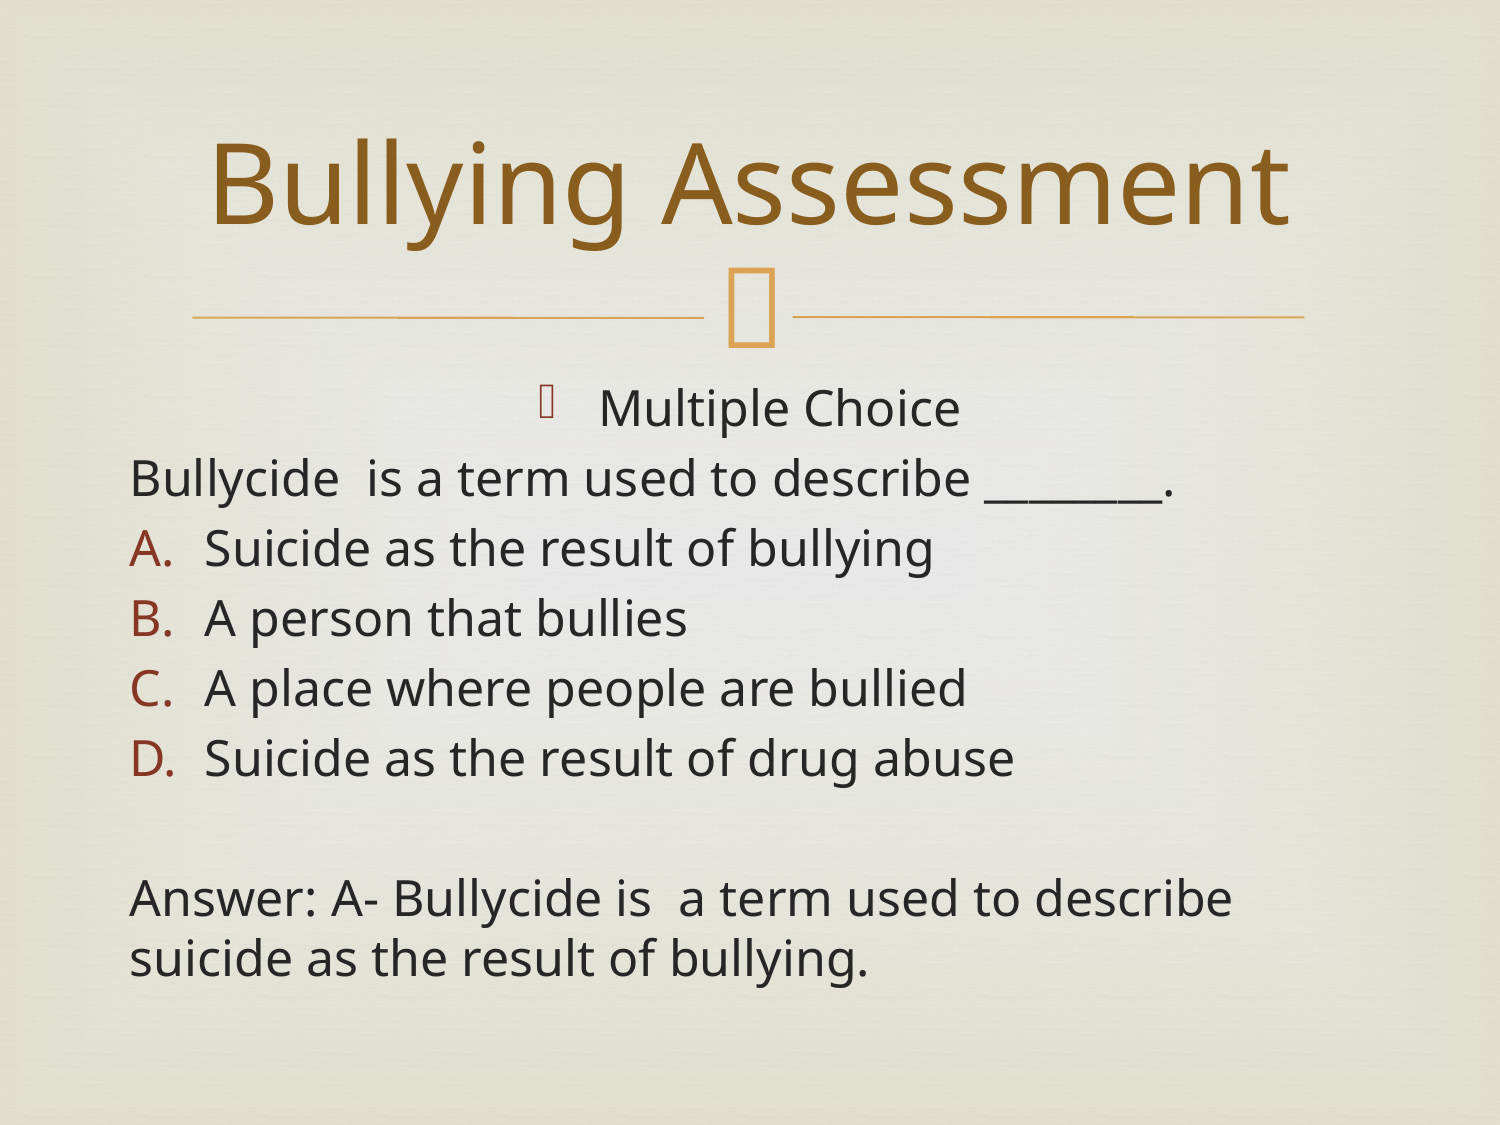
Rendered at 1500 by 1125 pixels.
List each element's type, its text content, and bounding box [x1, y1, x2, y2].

title Bullying Assessment [112, 93, 1386, 267]
list Multiple Choice Bullycide is a term used to describe ________. Suicide as the result of bullying A person that bullies A place where people are bullied Suicide as the result of drug abuse Answer: A- Bullycide is a term used to describe suicide as the result of bullying. [114, 368, 1386, 1005]
